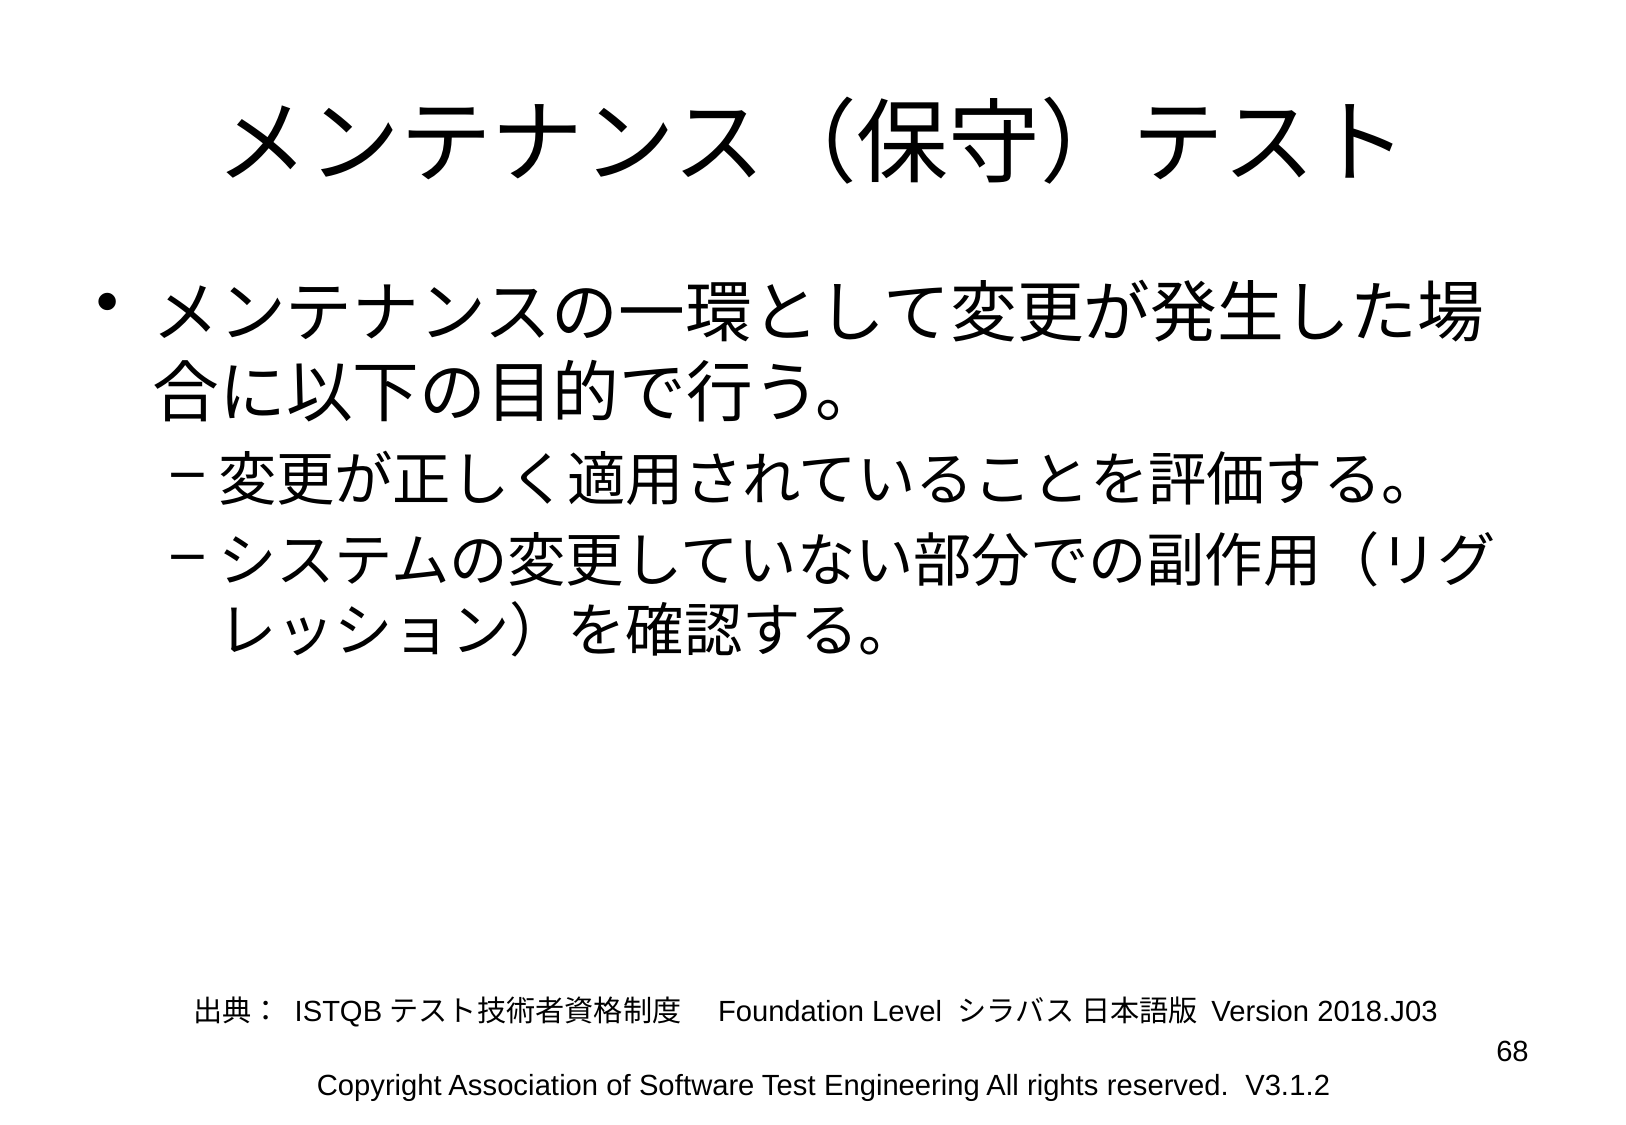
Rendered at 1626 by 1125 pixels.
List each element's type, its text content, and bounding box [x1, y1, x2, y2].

text_box 出典： ISTQBテスト技術者資格制度 Foundation Level シラバス 日本語版 Version 2018.J03 [51, 984, 1580, 1035]
slide_number 68 [1164, 1035, 1544, 1103]
footer Copyright Association of Software Test Engineering All rights reserved. V3.1.2 [233, 1058, 1416, 1103]
list メンテナンスの一環として変更が発生した場合に以下の目的で行う。 変更が正しく適用されていることを評価する。 システムの変更していない部分での副作用（リグレッション）を確認する。 [80, 262, 1544, 984]
title メンテナンス（保守）テスト [80, 44, 1544, 233]
